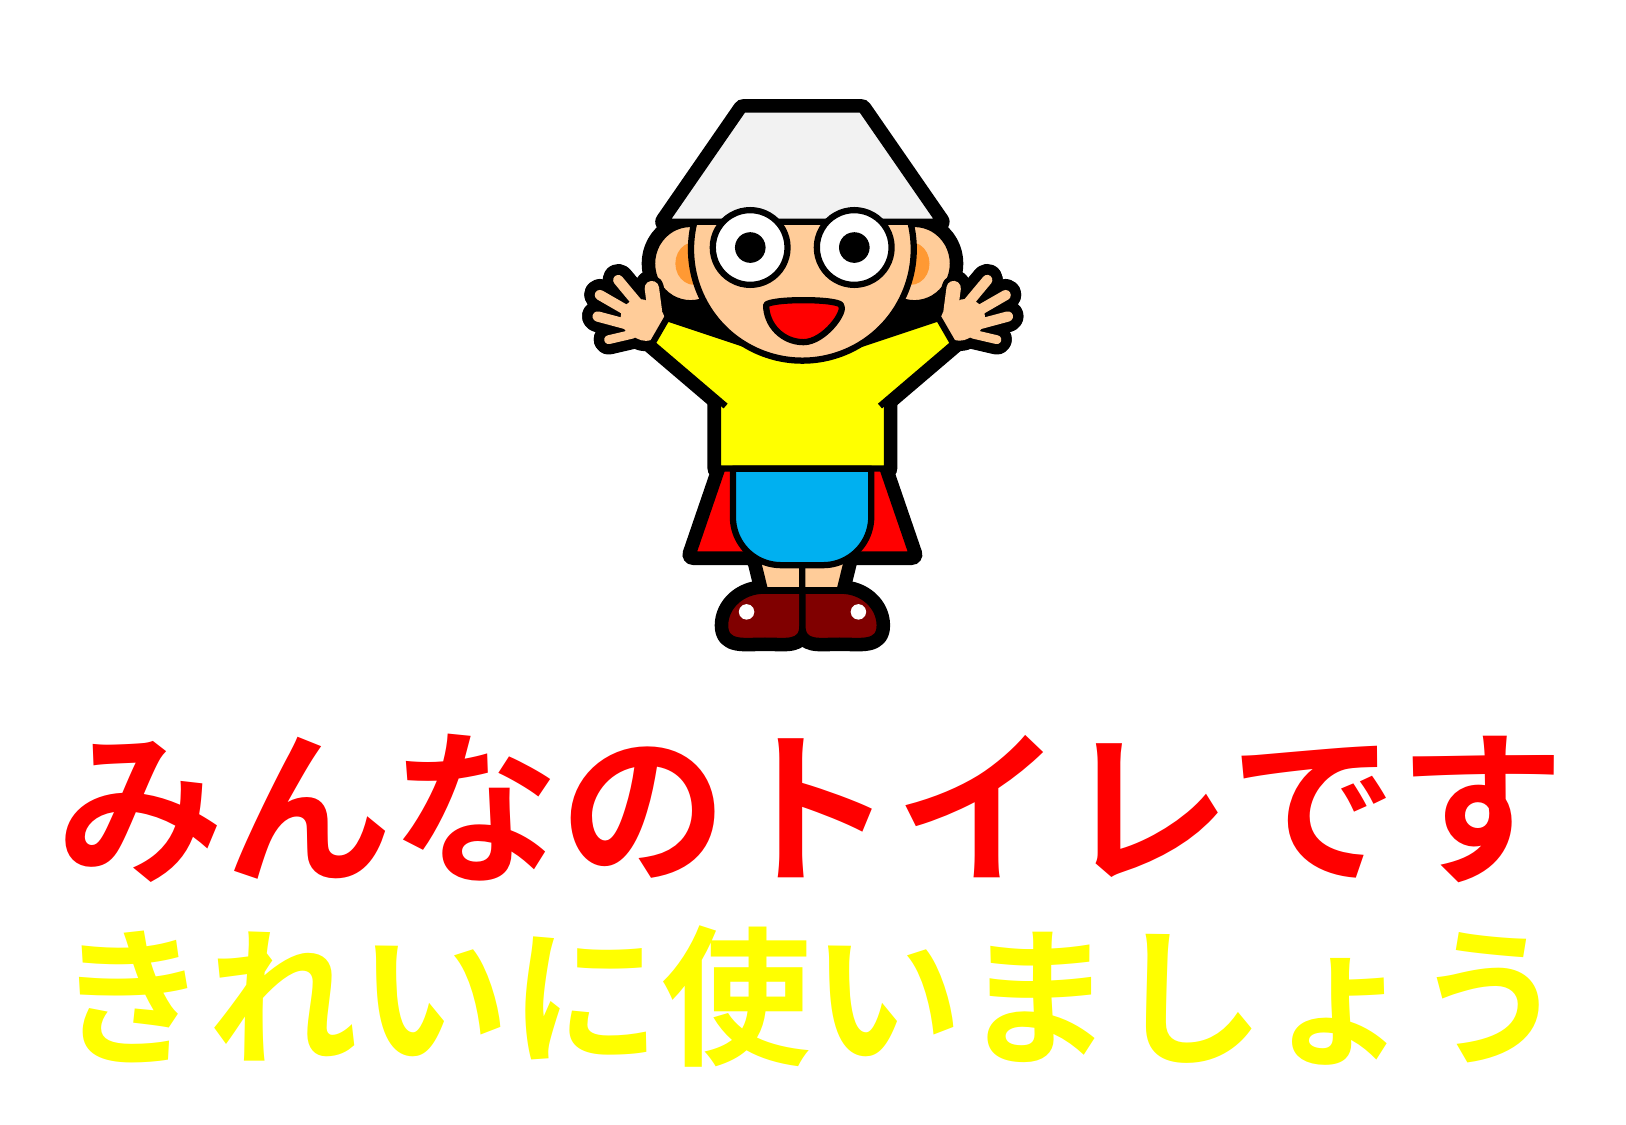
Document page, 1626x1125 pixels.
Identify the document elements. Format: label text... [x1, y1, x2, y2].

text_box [592, 109, 1013, 642]
text_box みんなのトイレです きれいに使いましょう [0, 696, 1625, 1092]
